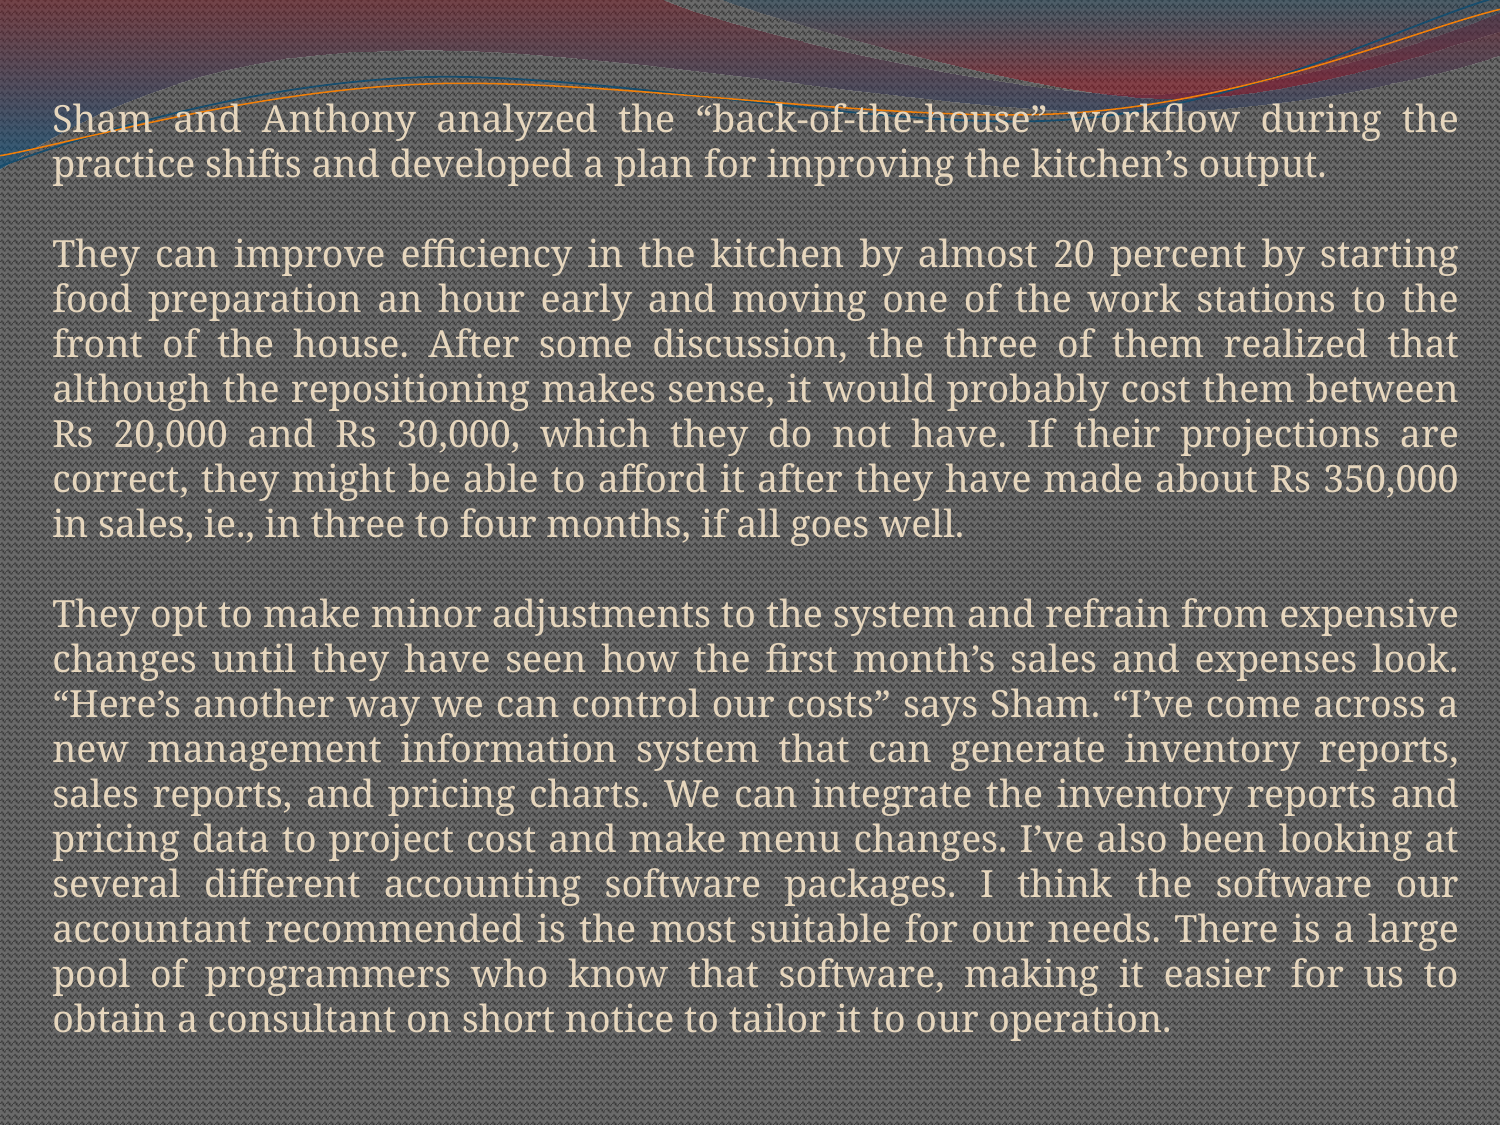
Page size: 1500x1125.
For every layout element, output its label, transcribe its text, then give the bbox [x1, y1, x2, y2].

text_box Sham and Anthony analyzed the “back-of-the-house” workflow during the practice shifts and developed a plan for improving the kitchen’s output. They can improve efficiency in the kitchen by almost 20 percent by starting food preparation an hour early and moving one of the work stations to the front of the house. After some discussion, the three of them realized that although the repositioning makes sense, it would probably cost them between Rs 20,000 and Rs 30,000, which they do not have. If their projections are correct, they might be able to afford it after they have made about Rs 350,000 in sales, ie., in three to four months, if all goes well. They opt to make minor adjustments to the system and refrain from expensive changes until they have seen how the first month’s sales and expenses look. “Here’s another way we can control our costs” says Sham. “I’ve come across a new management information system that can generate inventory reports, sales reports, and pricing charts. We can integrate the inventory reports and pricing data to project cost and make menu changes. I’ve also been looking at several different accounting software packages. I think the software our accountant recommended is the most suitable for our needs. There is a large pool of programmers who know that software, making it easier for us to obtain a consultant on short notice to tailor it to our operation. [37, 87, 1475, 1048]
